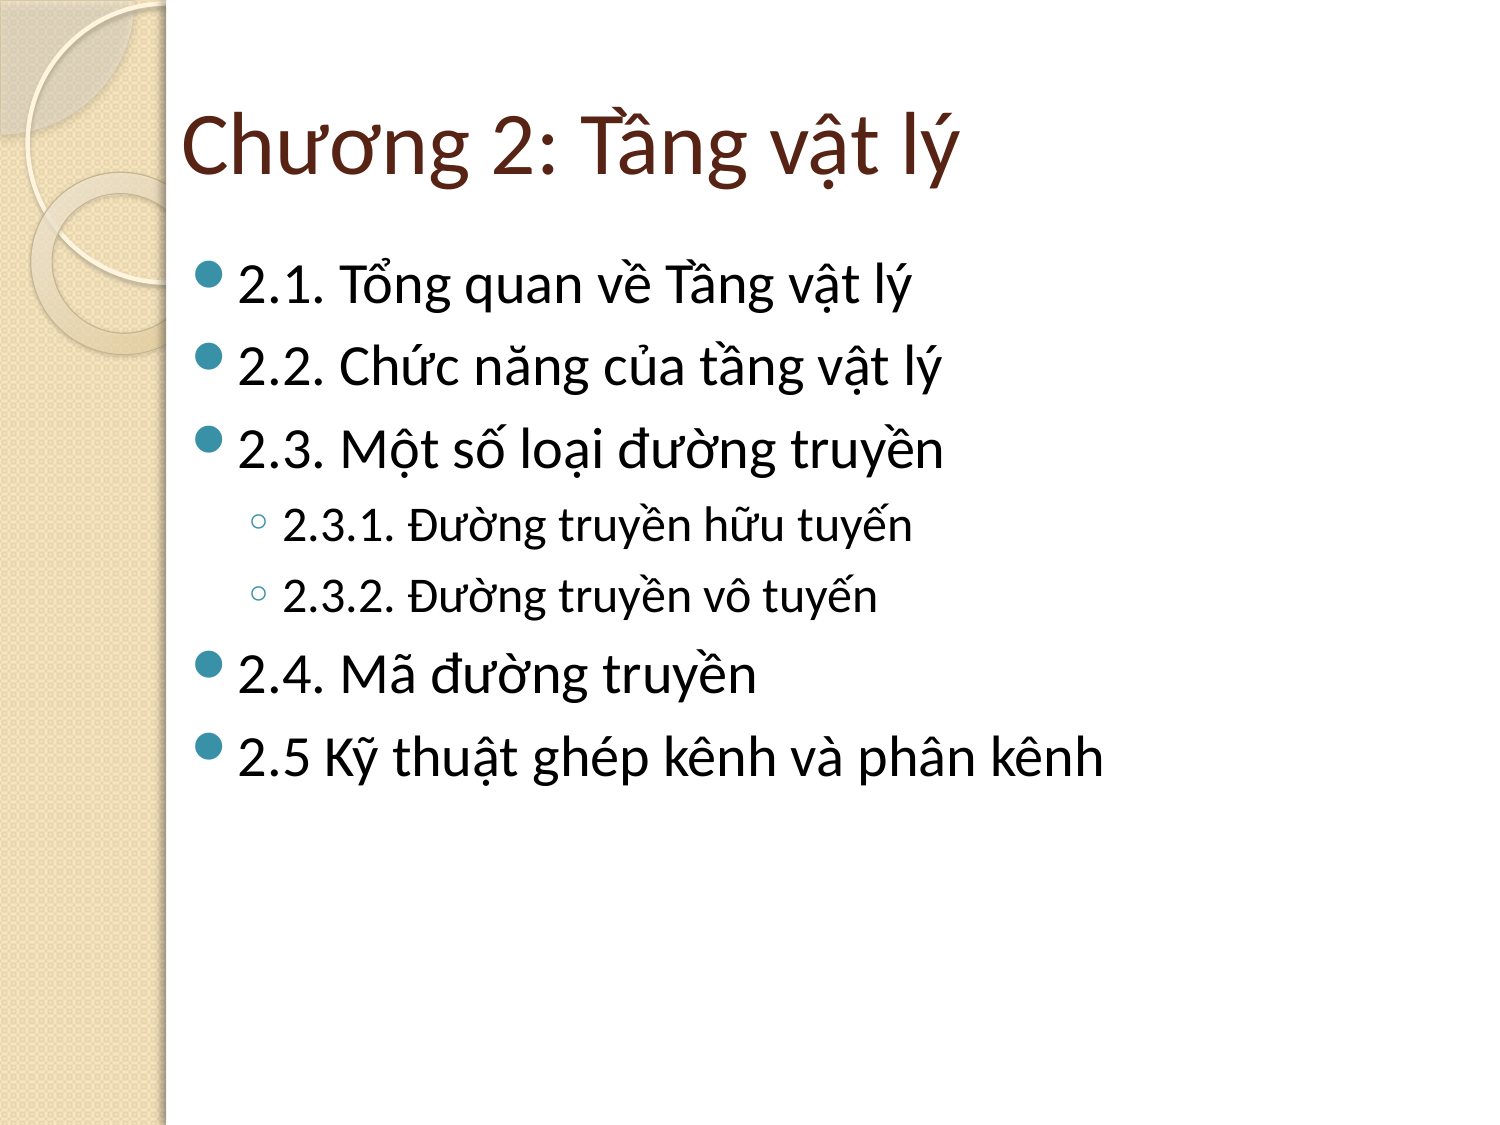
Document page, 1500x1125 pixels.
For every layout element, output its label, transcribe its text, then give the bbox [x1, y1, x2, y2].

list 2.1. Tổng quan về Tầng vật lý 2.2. Chức năng của tầng vật lý 2.3. Một số loại đường truyền 2.3.1. Đường truyền hữu tuyến 2.3.2. Đường truyền vô tuyến 2.4. Mã đường truyền 2.5 Kỹ thuật ghép kênh và phân kênh [162, 237, 1466, 1025]
title Chương 2: Tầng vật lý [166, 45, 1466, 233]
